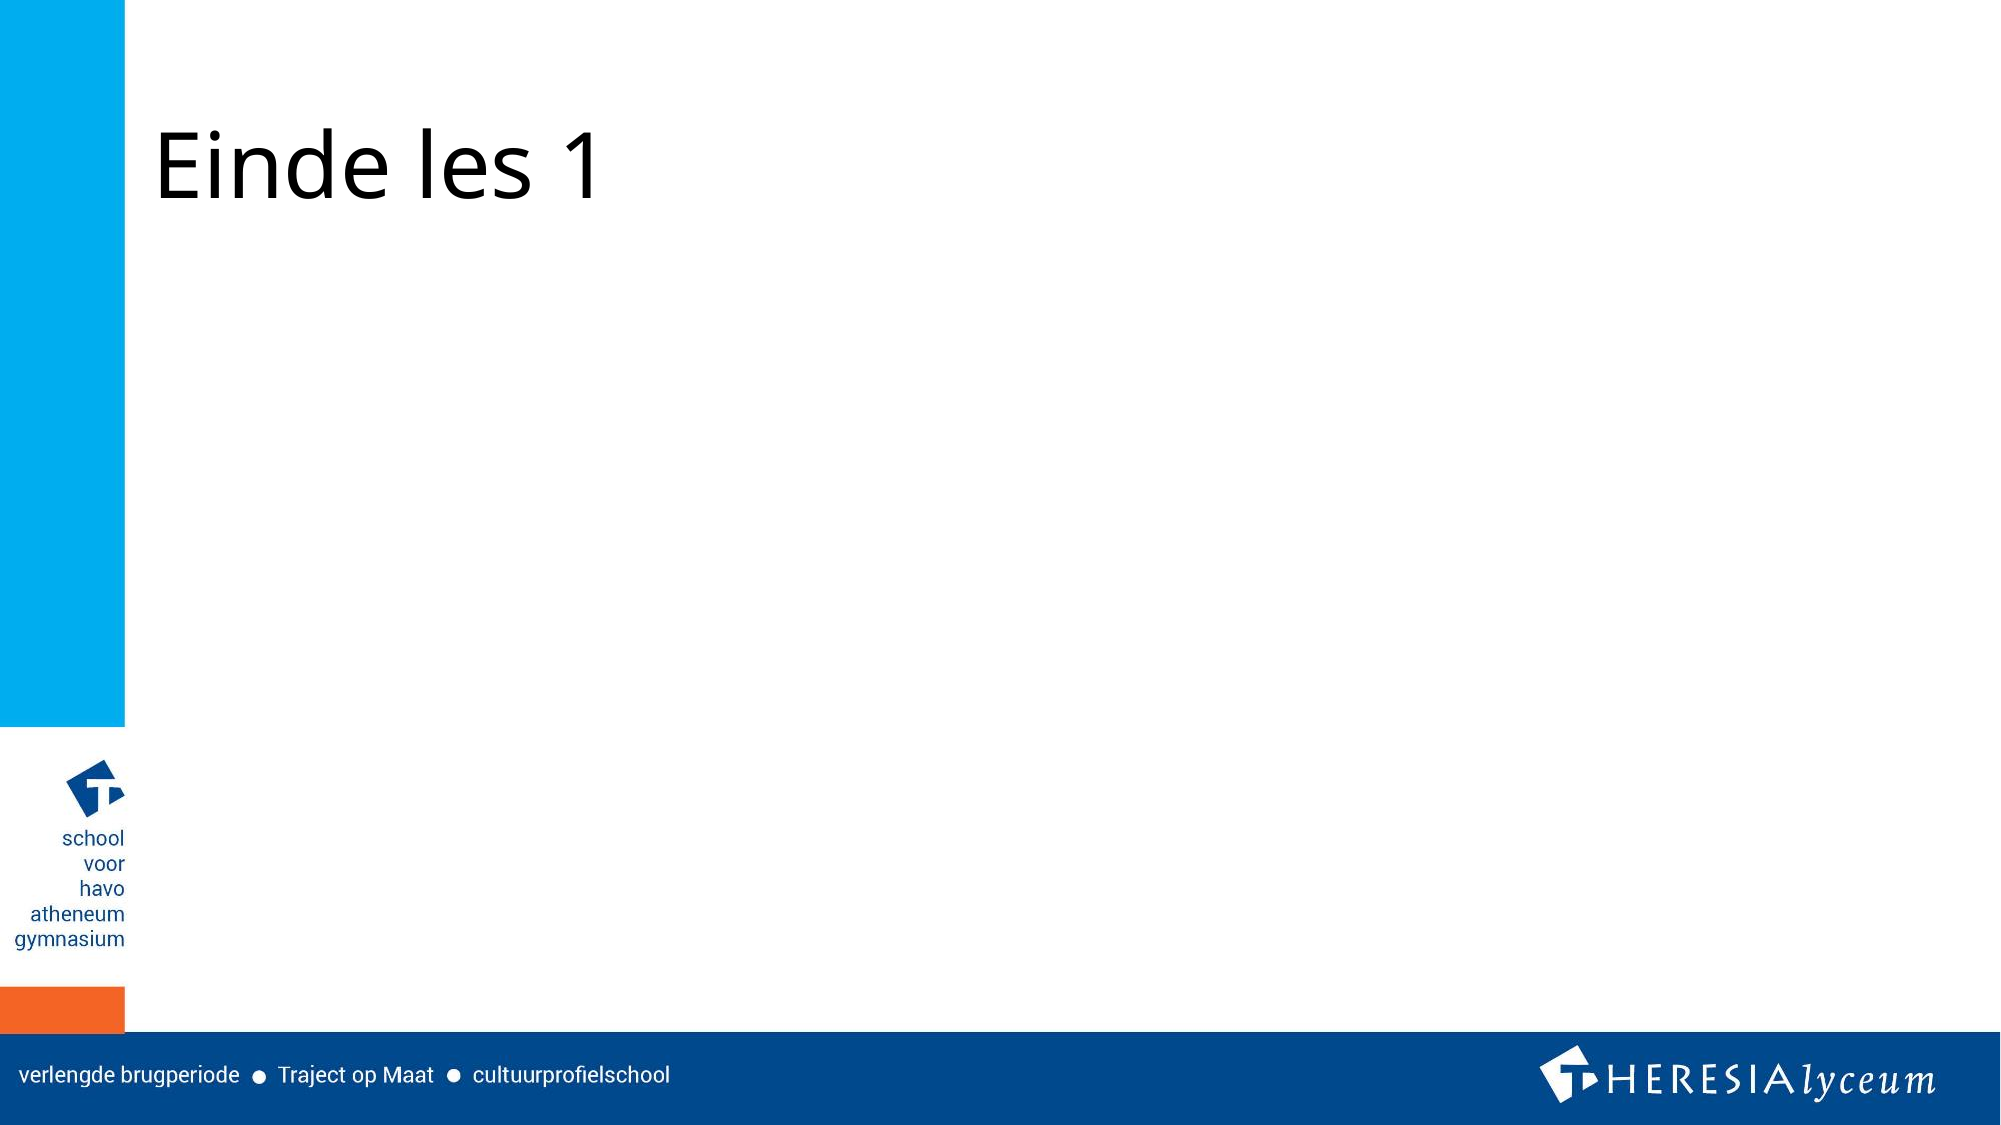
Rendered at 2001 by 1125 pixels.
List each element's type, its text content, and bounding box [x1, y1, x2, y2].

picture [0, 0, 2001, 1125]
title Einde les 1 [137, 59, 1863, 278]
